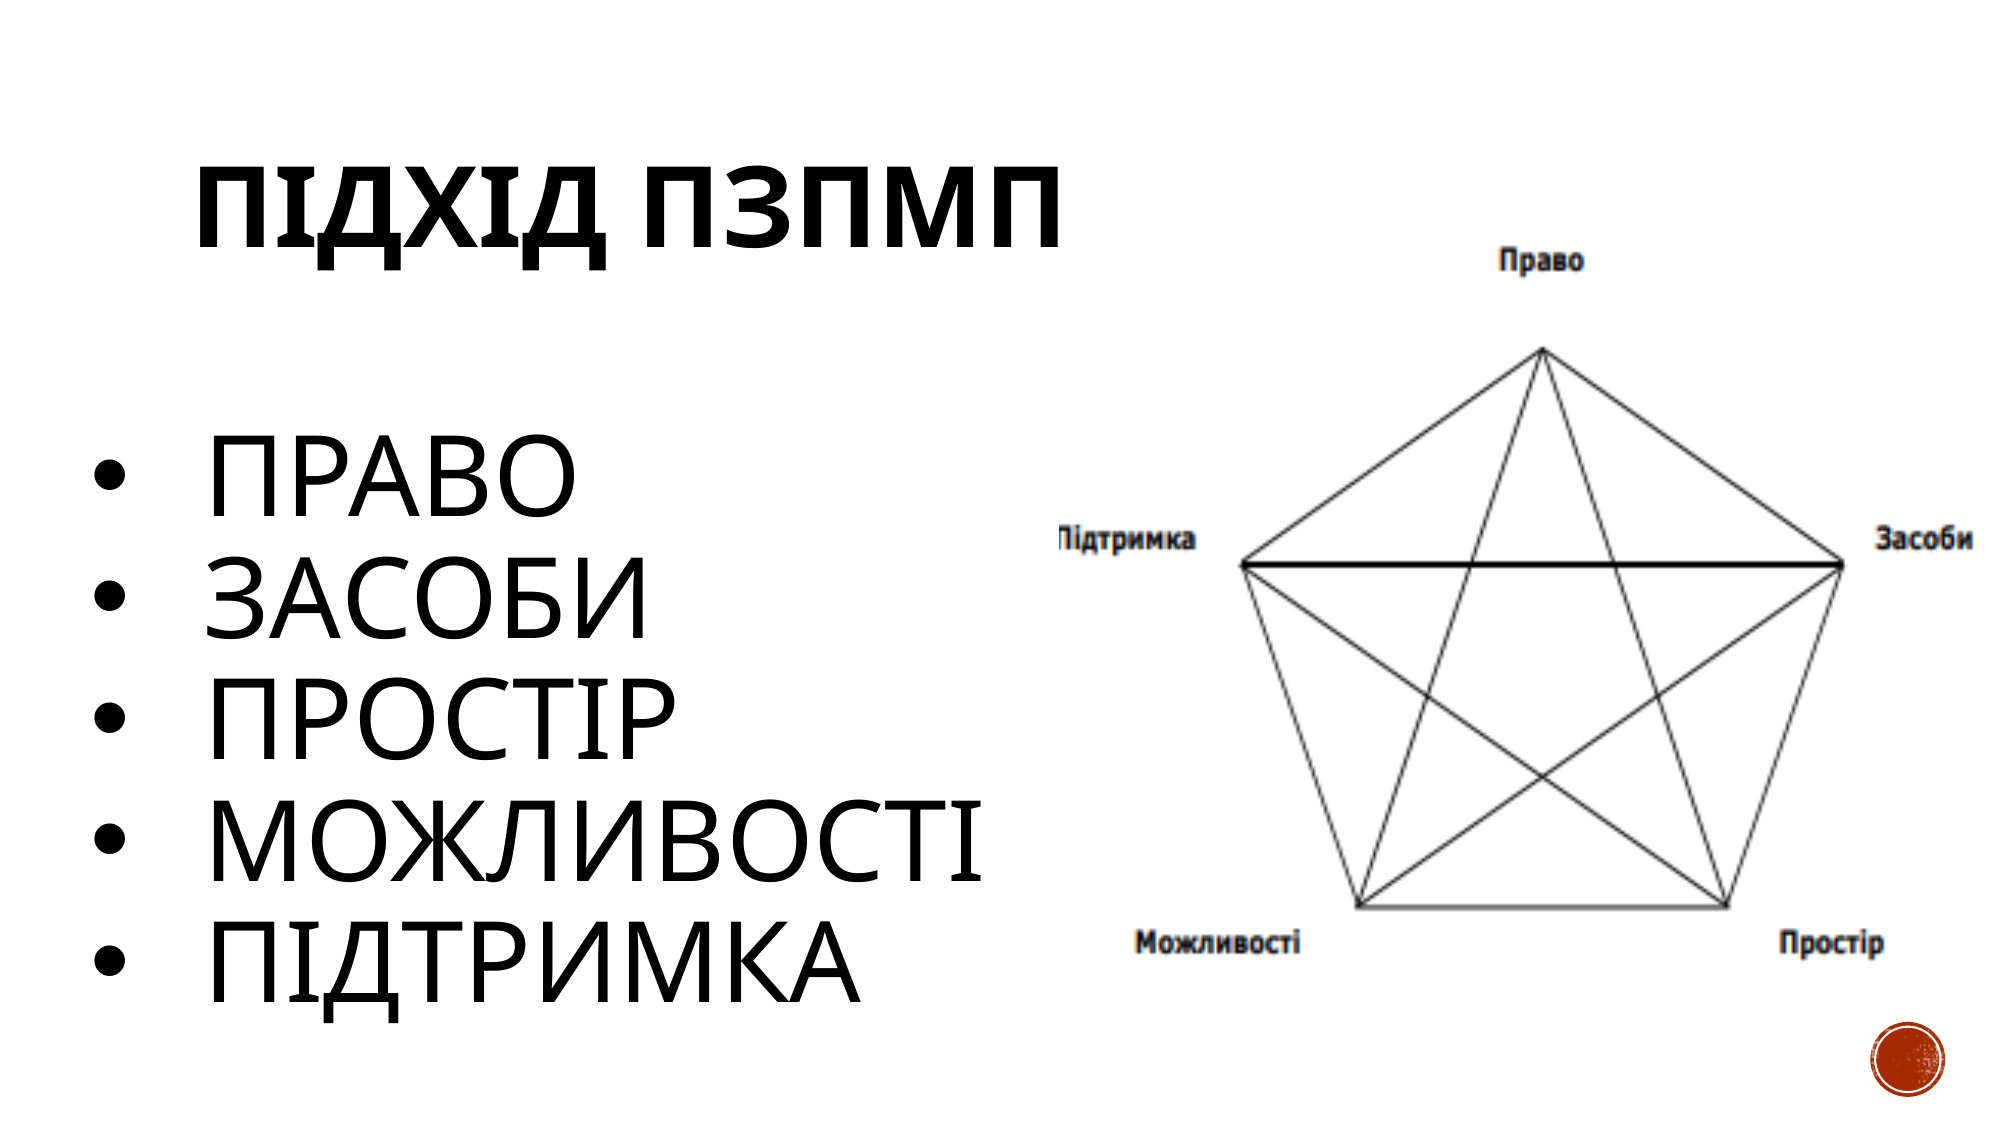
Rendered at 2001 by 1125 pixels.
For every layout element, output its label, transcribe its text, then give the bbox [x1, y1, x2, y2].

text_box Право Засоби Простір Можливості підтримка [75, 343, 1060, 1103]
title підхід ПЗПМП [175, 79, 1826, 343]
picture [1059, 235, 1995, 982]
